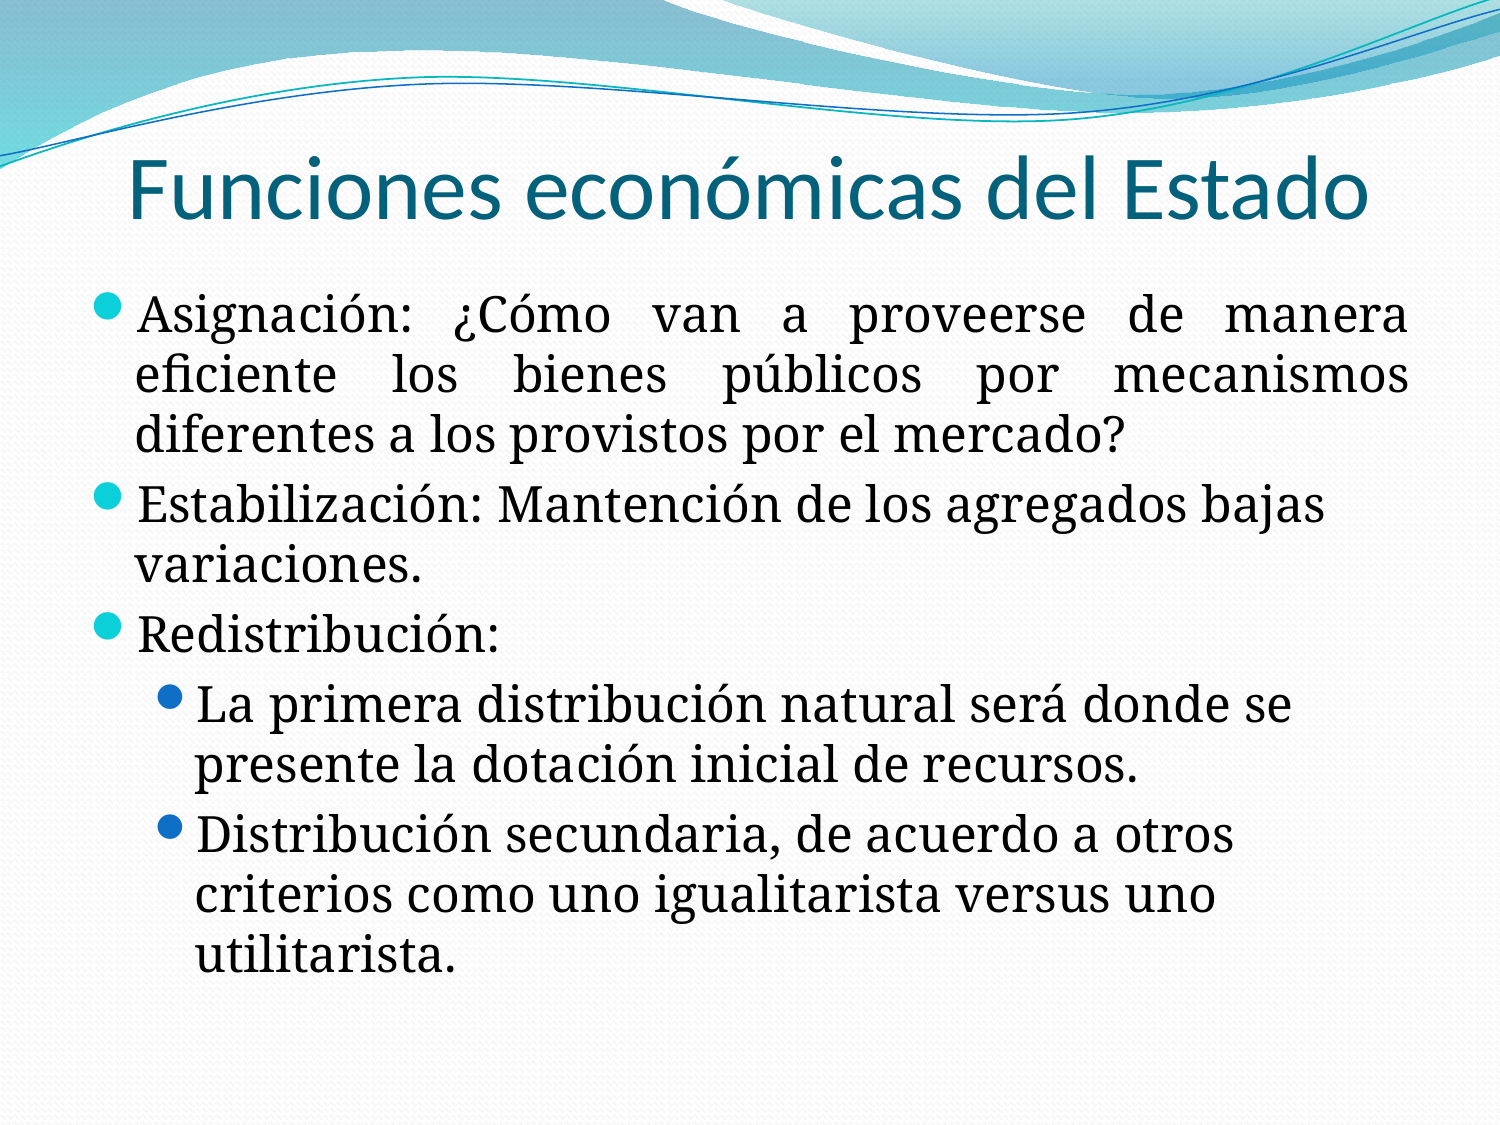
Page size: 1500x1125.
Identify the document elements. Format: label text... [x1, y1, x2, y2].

title Funciones económicas del Estado [75, 50, 1425, 238]
list Asignación: ¿Cómo van a proveerse de manera eficiente los bienes públicos por mecanismos diferentes a los provistos por el mercado? Estabilización: Mantención de los agregados bajas variaciones. Redistribución: La primera distribución natural será donde se presente la dotación inicial de recursos. Distribución secundaria, de acuerdo a otros criterios como uno igualitarista versus uno utilitarista. [75, 275, 1425, 863]
